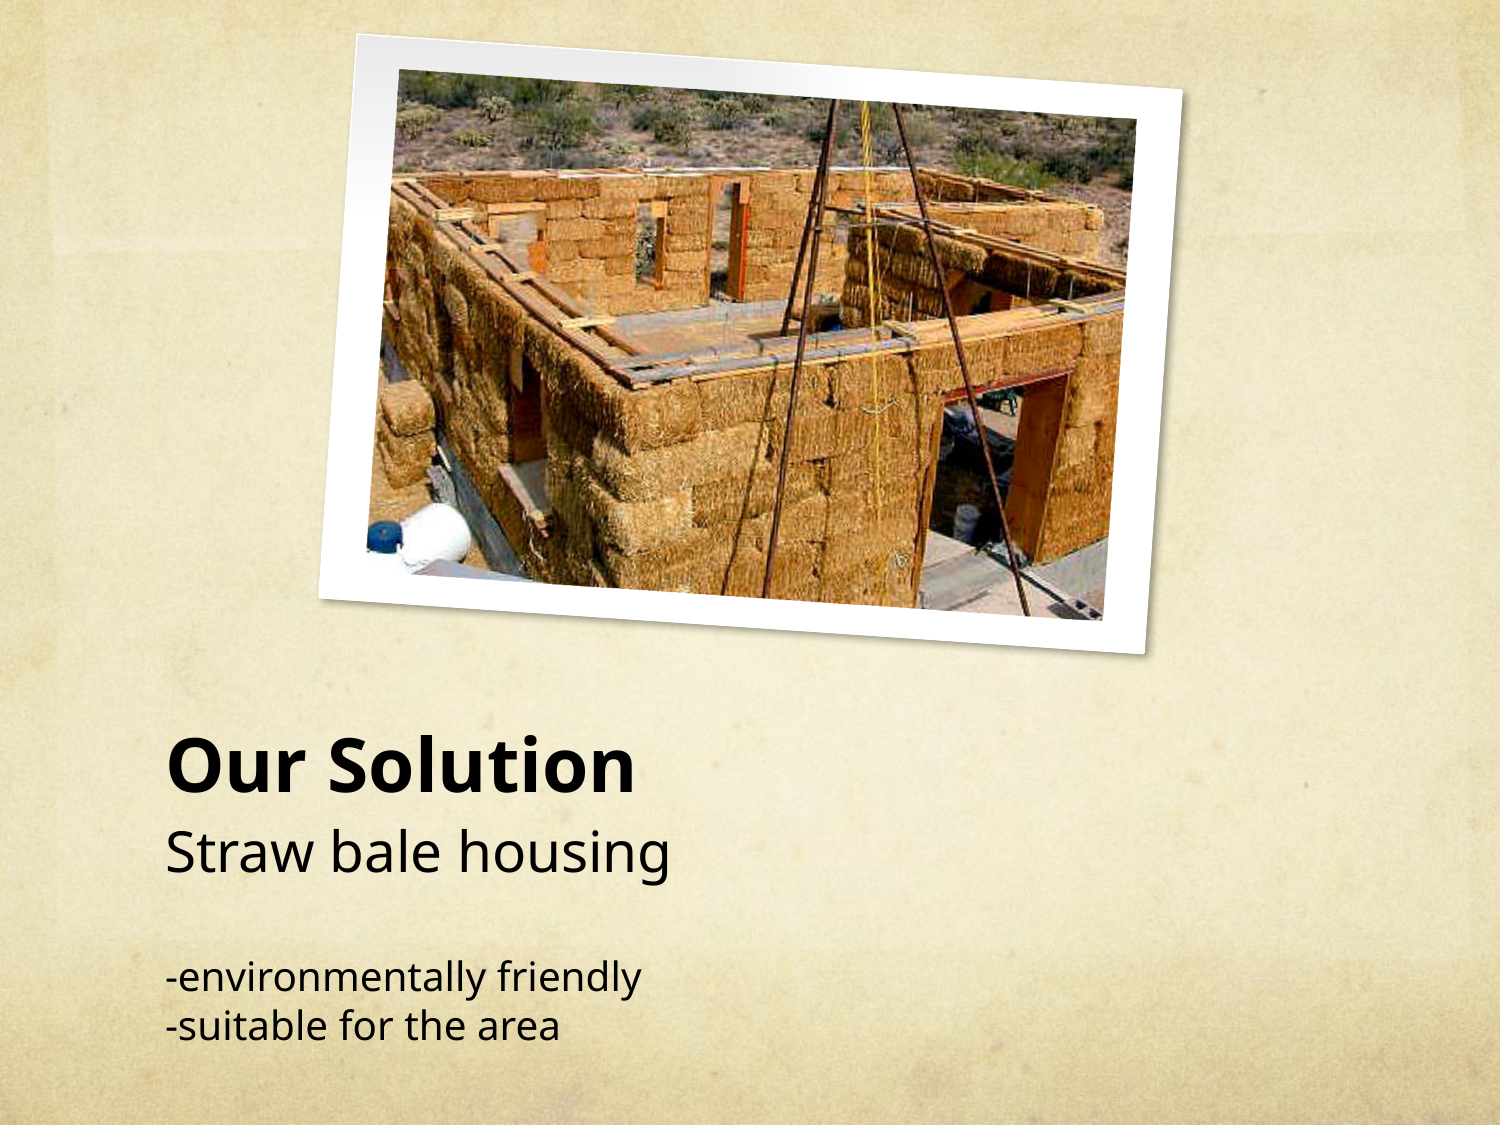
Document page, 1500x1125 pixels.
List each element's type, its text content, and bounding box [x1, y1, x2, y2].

picture [0, 0, 1500, 1125]
title Our Solution [150, 617, 1350, 808]
list Straw bale housing -environmentally friendly -suitable for the area [150, 808, 1350, 1058]
